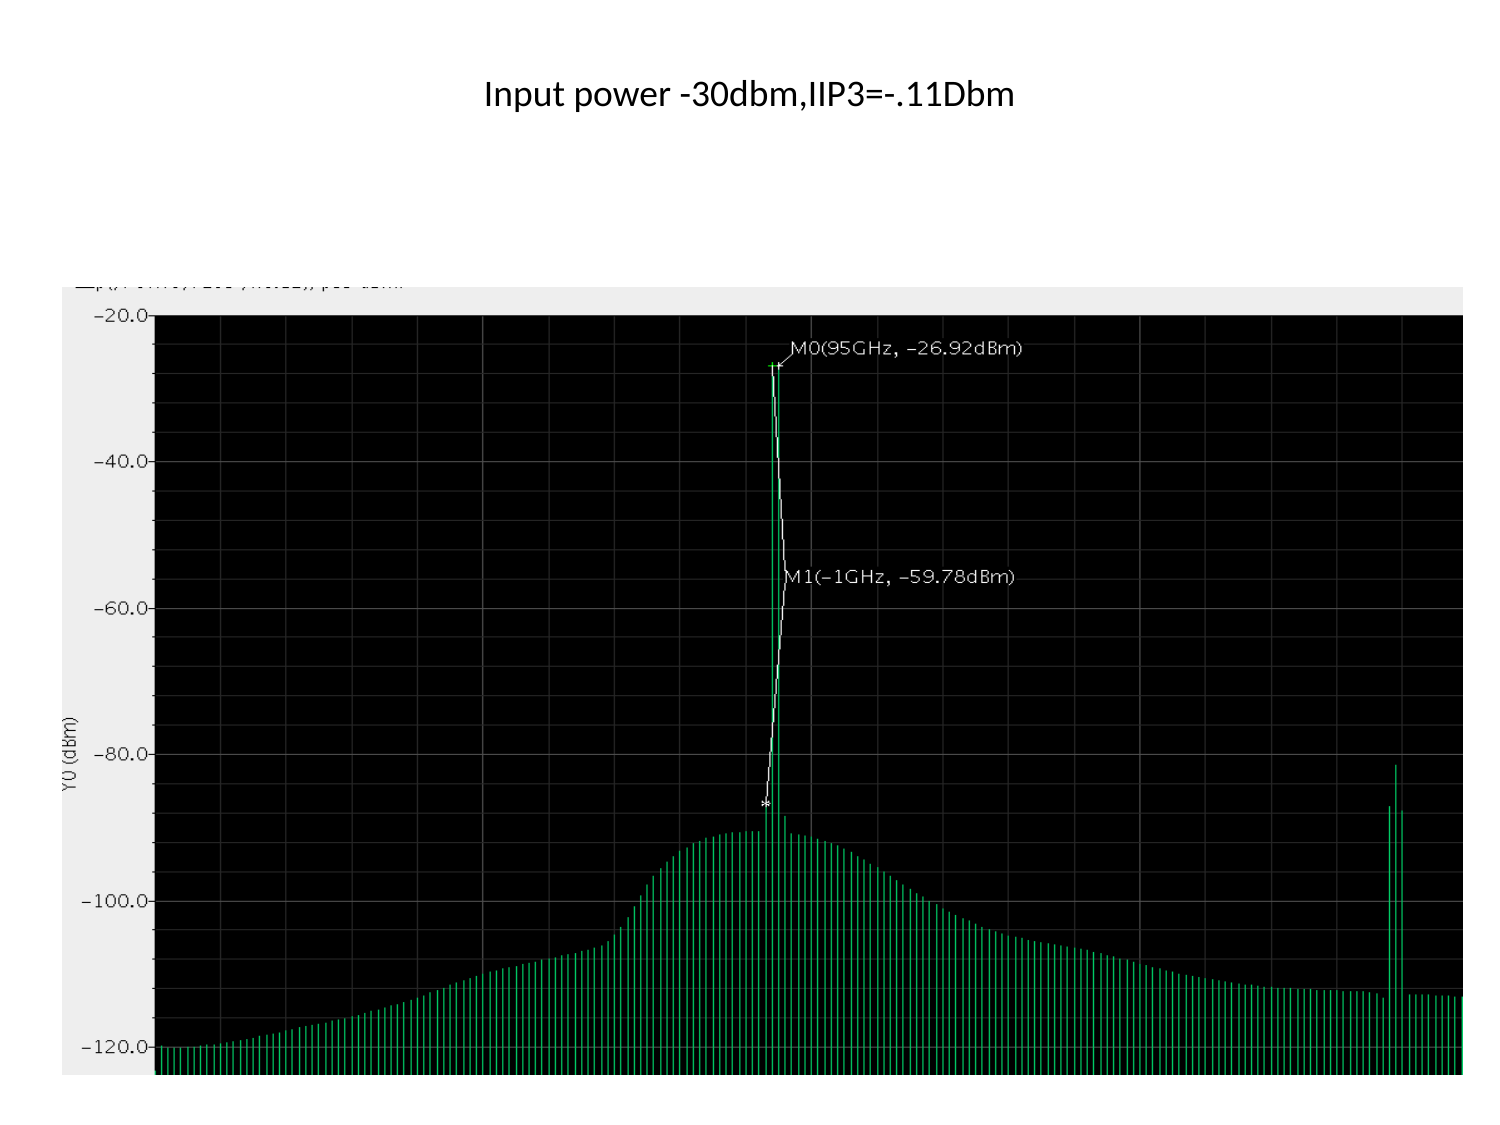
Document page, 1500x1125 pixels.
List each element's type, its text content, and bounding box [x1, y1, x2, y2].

title Input power -30dbm,IIP3=-.11Dbm [75, 45, 1425, 138]
picture [62, 287, 1463, 1076]
